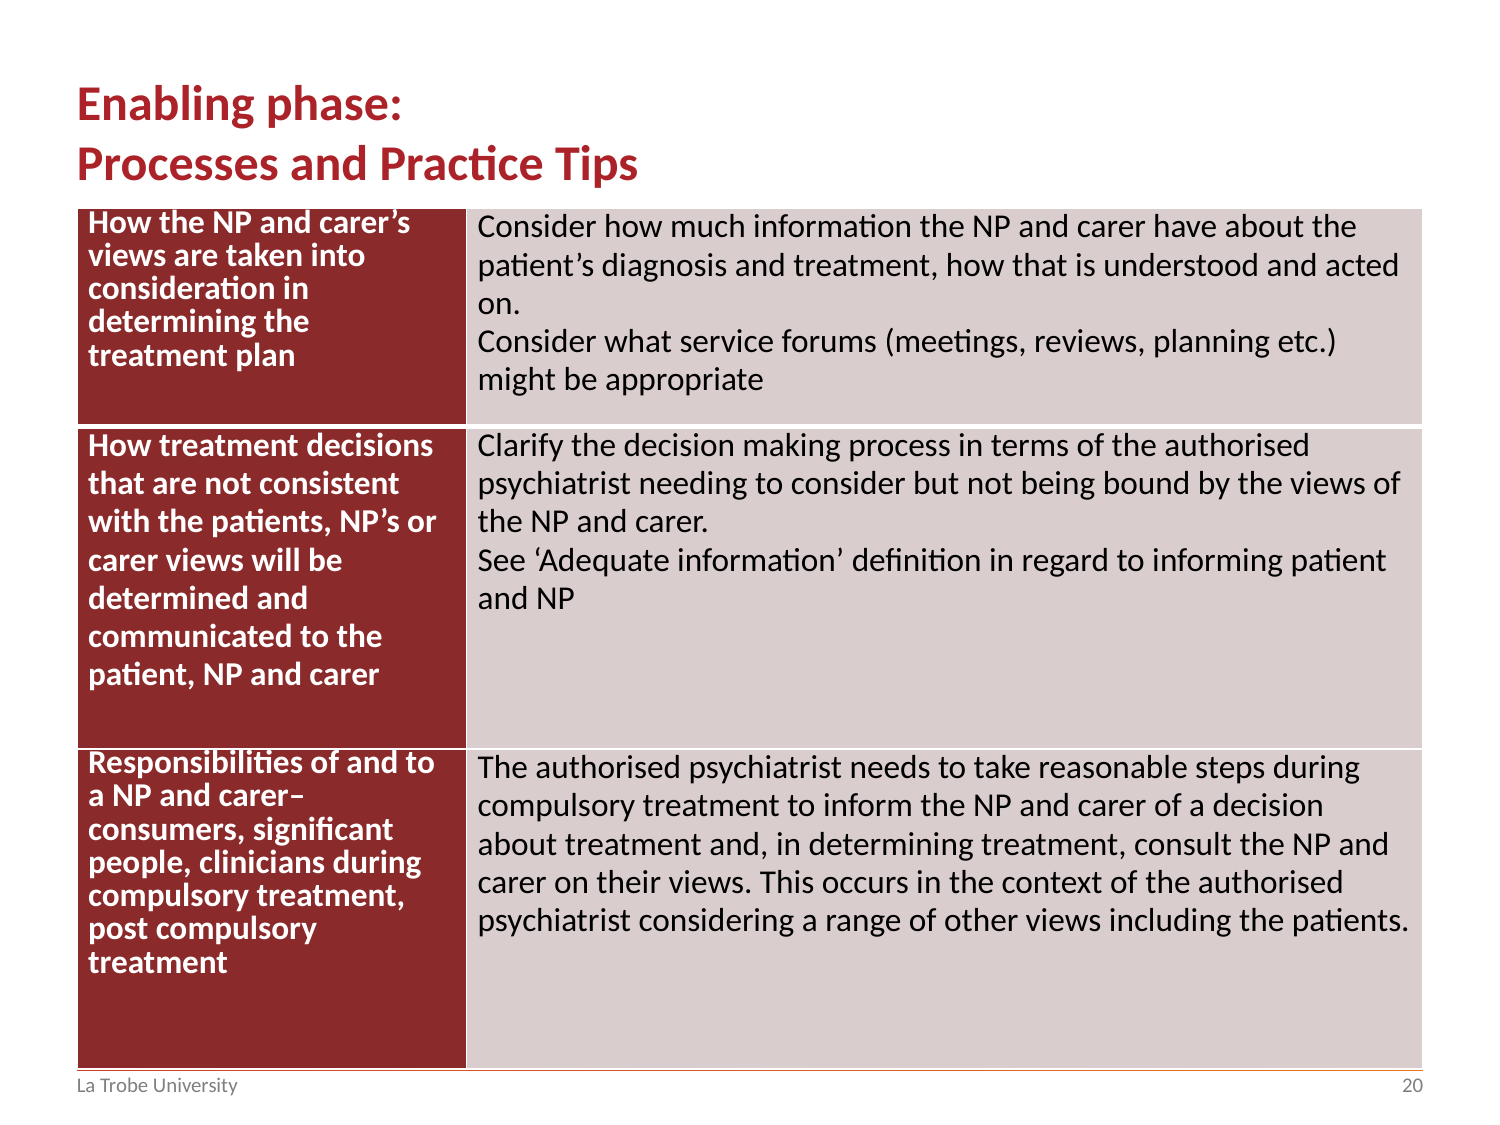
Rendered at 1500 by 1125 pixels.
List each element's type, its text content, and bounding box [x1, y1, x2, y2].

title Enabling phase: Processes and Practice Tips [76, 70, 1424, 207]
table_cell Clarify the decision making process in terms of the authorised psychiatrist needing to consider but not being bound by the views of the NP and carer. See ‘Adequate information’ definition in regard to informing patient and NP [467, 429, 1422, 748]
table_cell The authorised psychiatrist needs to take reasonable steps during compulsory treatment to inform the NP and carer of a decision about treatment and, in determining treatment, consult the NP and carer on their views. This occurs in the context of the authorised psychiatrist considering a range of other views including the patients. [467, 750, 1422, 1068]
table_cell How treatment decisions that are not consistent with the patients, NP’s or carer views will be determined and communicated to the patient, NP and carer [78, 429, 466, 748]
table_header Consider how much information the NP and carer have about the patient’s diagnosis and treatment, how that is understood and acted on. Consider what service forums (meetings, reviews, planning etc.) might be appropriate [467, 209, 1422, 424]
table_cell Responsibilities of and to a NP and carer– consumers, significant people, clinicians during compulsory treatment, post compulsory treatment [78, 750, 466, 1068]
table_header How the NP and carer’s views are taken into consideration in determining the treatment plan [78, 209, 466, 424]
